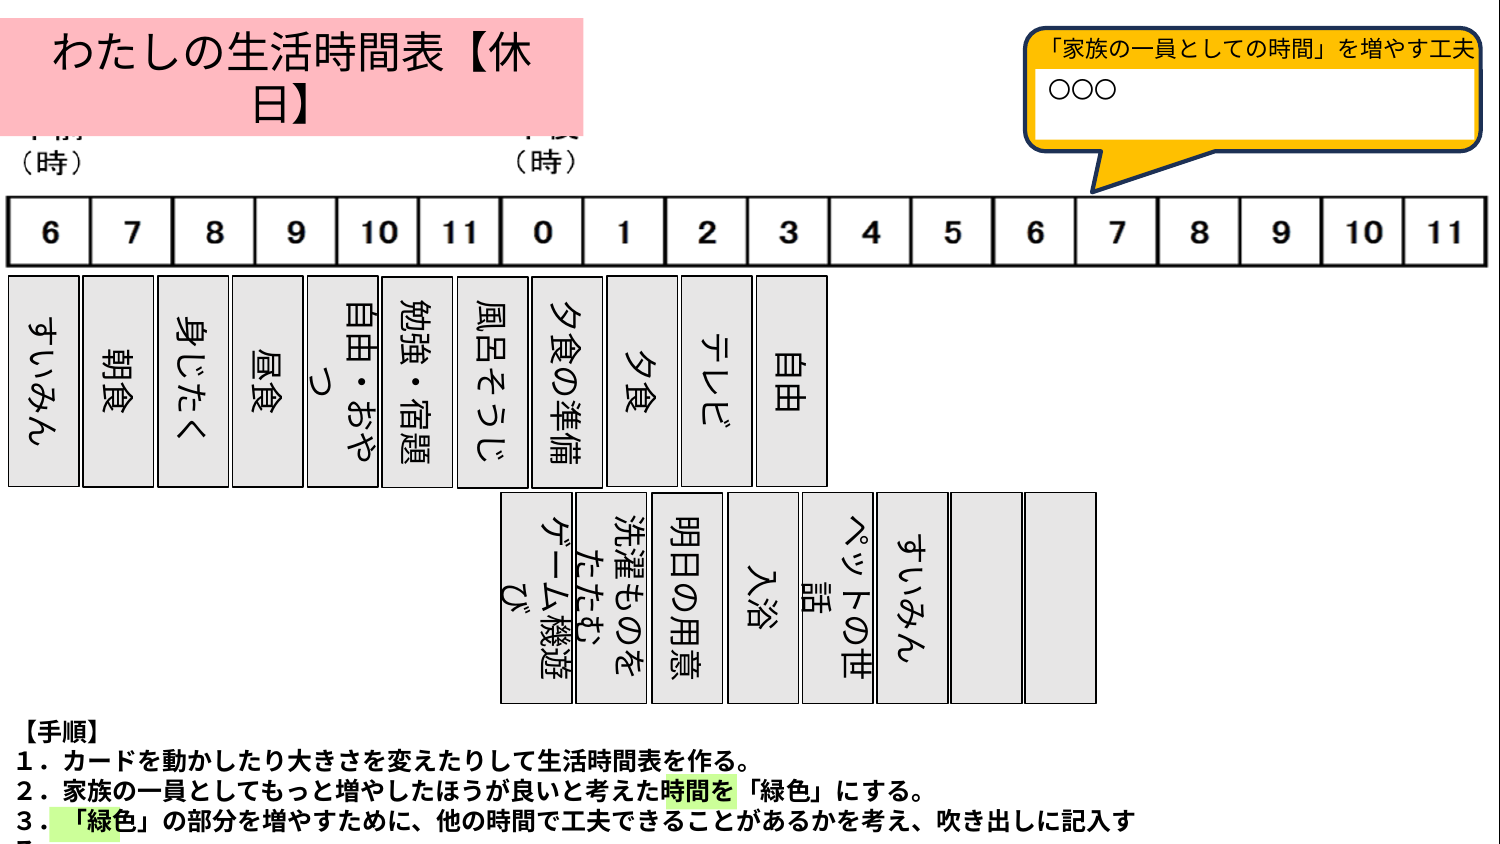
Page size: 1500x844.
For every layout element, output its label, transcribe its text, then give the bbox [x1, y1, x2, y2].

text_box すいみん [875, 490, 949, 705]
text_box [1023, 490, 1098, 705]
text_box 洗濯ものをたたむ [574, 490, 649, 705]
text_box 勉強・宿題 [380, 275, 455, 490]
text_box 朝食 [81, 274, 156, 489]
text_box 自由 [754, 274, 829, 489]
text_box わたしの生活時間表【休日】 [0, 18, 584, 137]
text_box 夕食 [605, 274, 679, 489]
text_box 夕食の準備 [530, 275, 605, 490]
text_box テレビ [679, 274, 754, 489]
text_box 風呂そうじ [455, 275, 530, 490]
text_box 明日の用意 [650, 491, 724, 706]
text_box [0, 709, 1172, 844]
text_box 入浴 [726, 490, 800, 705]
text_box すいみん [6, 274, 81, 489]
text_box 昼食 [231, 274, 305, 489]
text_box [1015, 27, 1500, 152]
text_box ゲーム機遊び [499, 490, 574, 705]
text_box 自由・おやつ [305, 274, 380, 489]
text_box [949, 490, 1023, 705]
picture [0, 0, 1500, 844]
text_box 身じたく [156, 274, 231, 489]
text_box ペットの世話 [800, 490, 875, 705]
